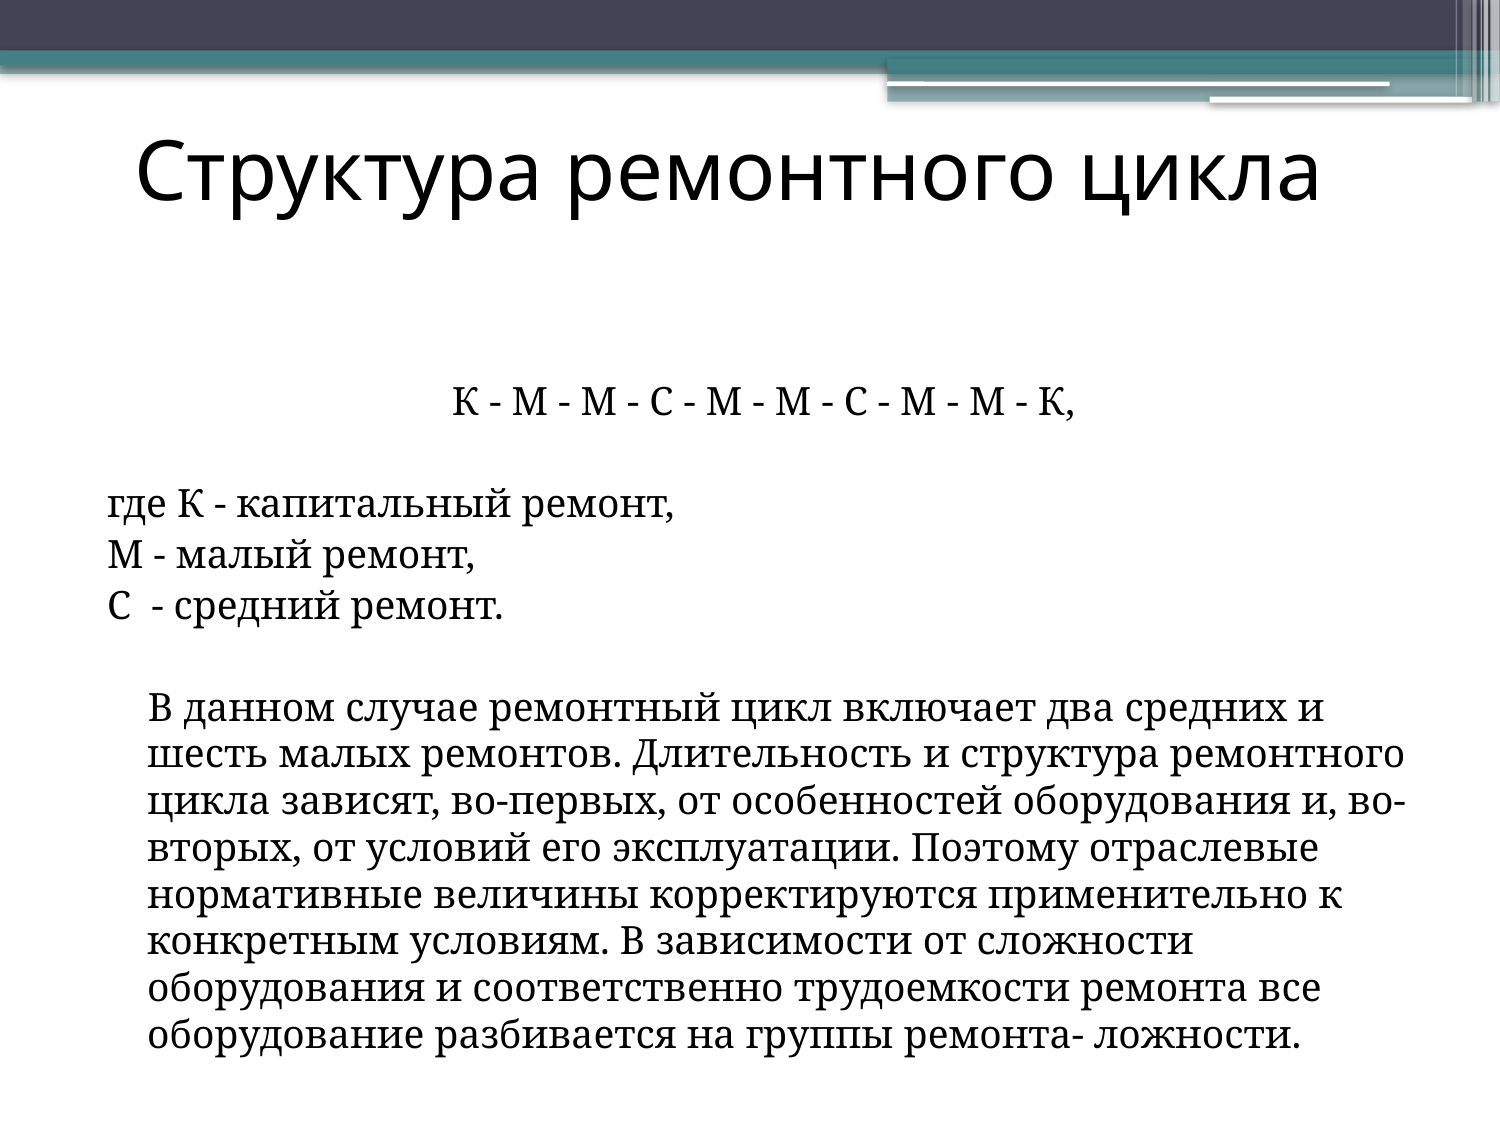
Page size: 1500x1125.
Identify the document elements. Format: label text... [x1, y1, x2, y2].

list К - М - М - С - М - М - С - М - М - К, где К - капитальный ремонт, М - малый ремонт, С - средний ремонт. В данном случае ремонтный цикл включает два средних и шесть малых ремонтов. Длительность и структура ремонтного цикла зависят, во-первых, от особенностей оборудования и, во-вторых, от условий его эксплуатации. Поэтому отраслевые нормативные величины корректируются применительно к конкретным условиям. В зависимости от сложности оборудования и соответственно трудоемкости ремонта все оборудование разбивается на группы ремонта- ложности. [75, 368, 1425, 1079]
title Структура ремонтного цикла [64, 101, 1415, 234]
